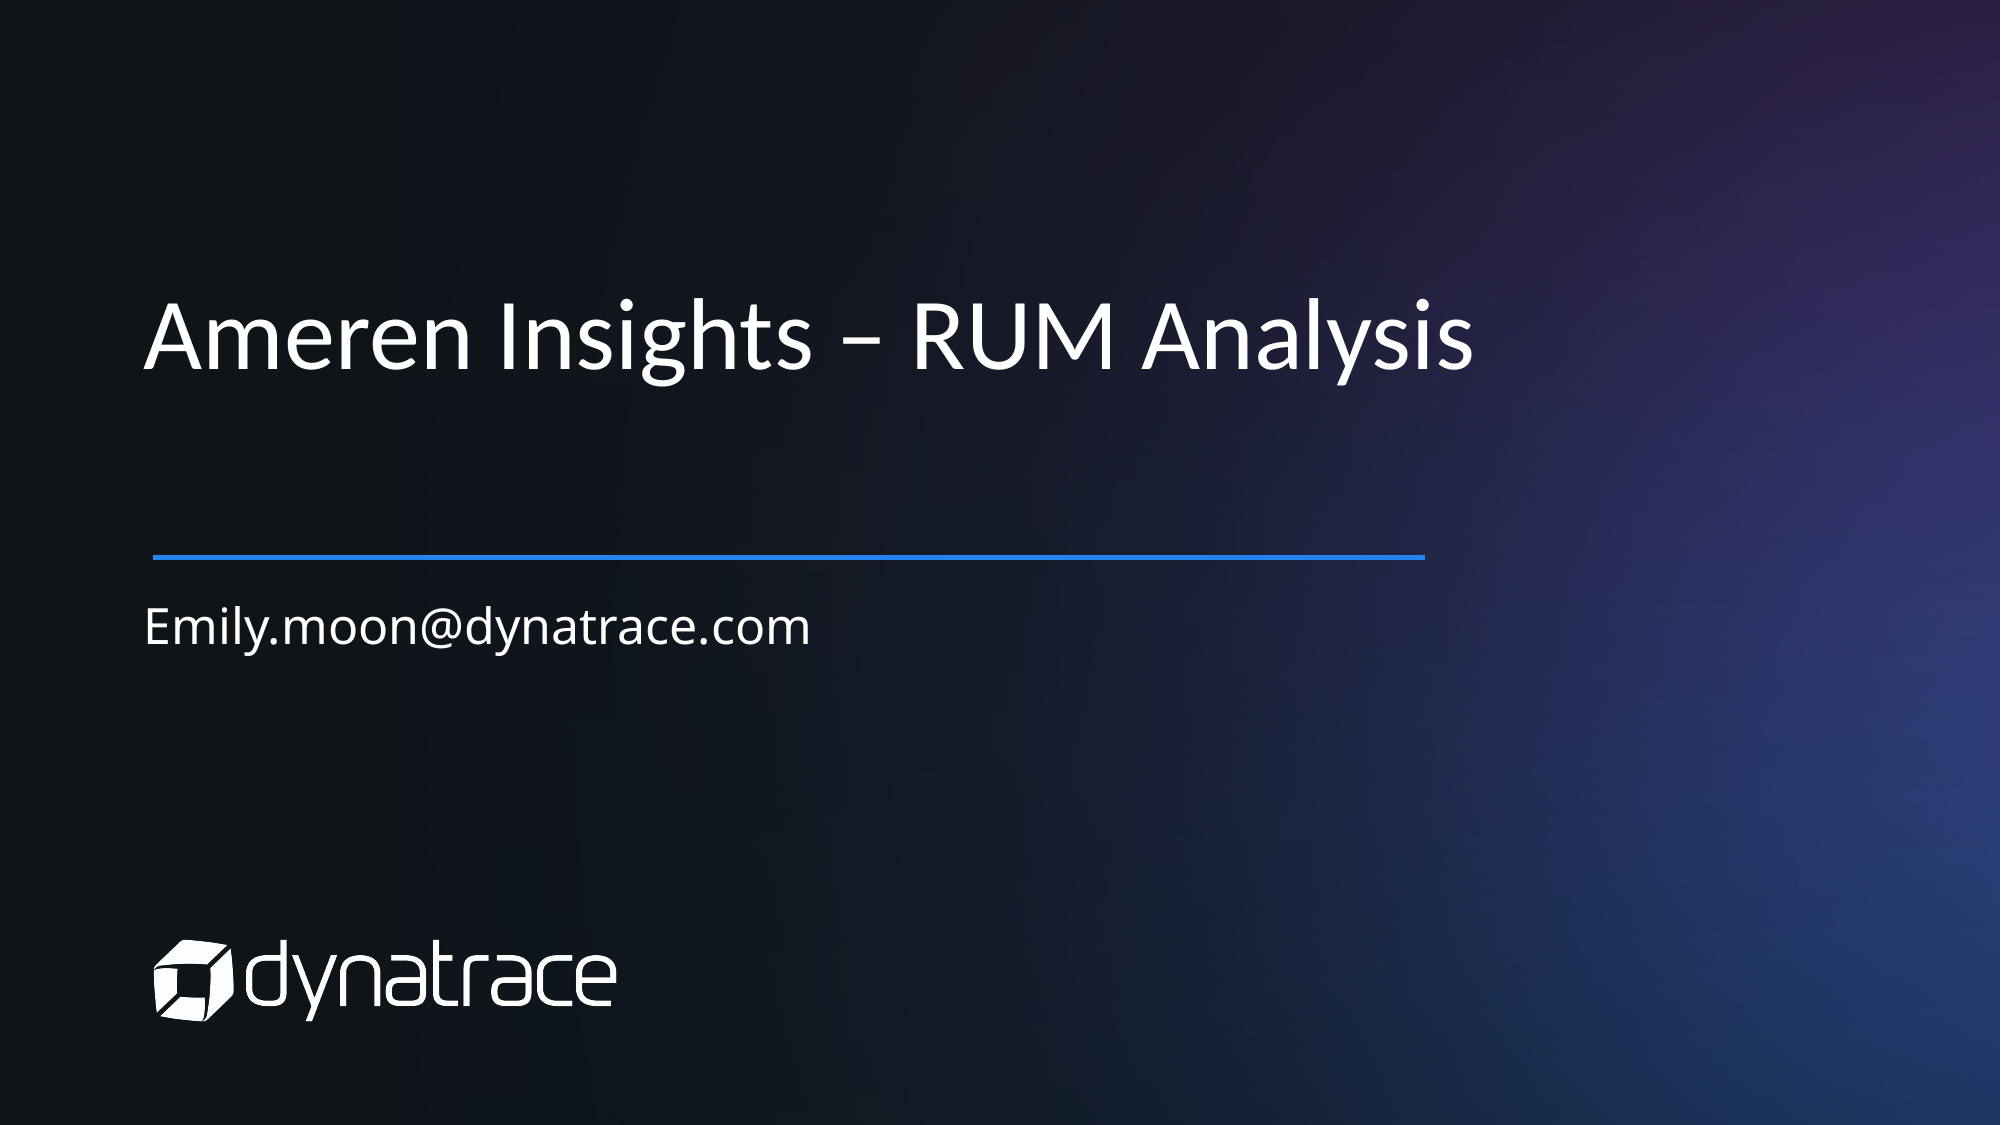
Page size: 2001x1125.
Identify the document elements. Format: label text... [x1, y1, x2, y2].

text_box Ameren Insights – RUM Analysis [129, 260, 1588, 398]
picture [153, 0, 2000, 1125]
text_box Emily.moon@dynatrace.com [129, 587, 1171, 663]
